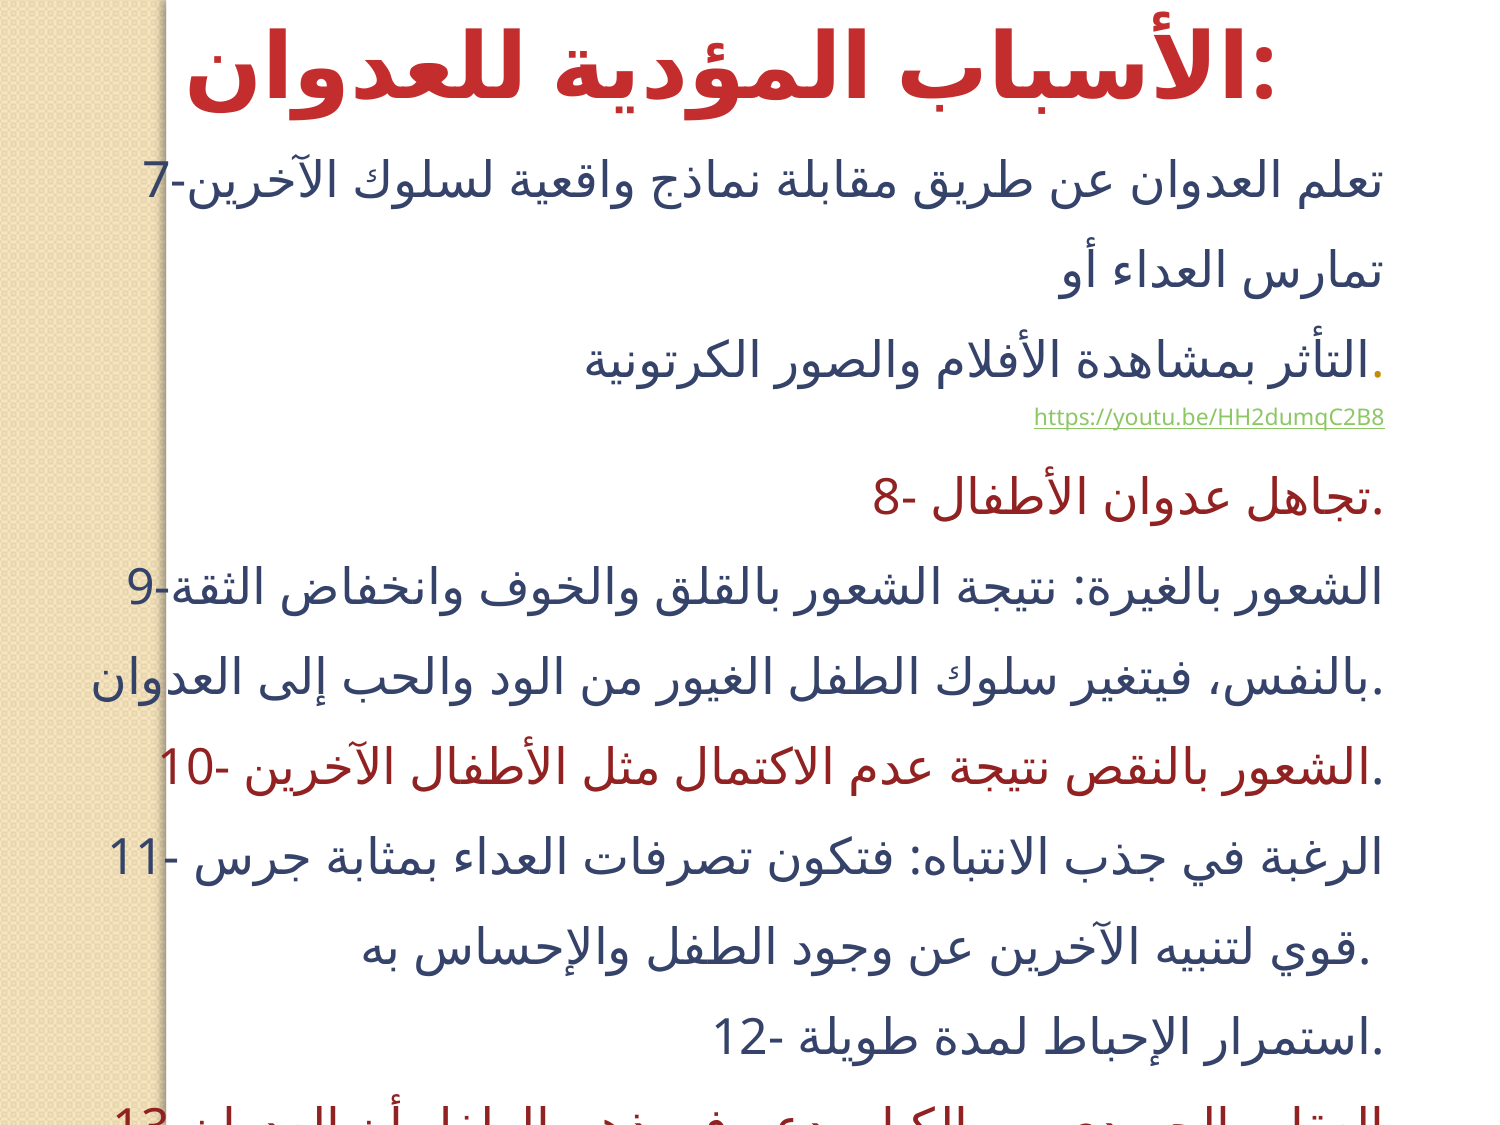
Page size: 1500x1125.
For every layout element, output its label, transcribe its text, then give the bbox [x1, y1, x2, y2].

text_box الأسباب المؤدية للعدوان: 7-تعلم العدوان عن طريق مقابلة نماذج واقعية لسلوك الآخرين تمارس العداء أو التأثر بمشاهدة الأفلام والصور الكرتونية. https://youtu.be/HH2dumqC2B8 8- تجاهل عدوان الأطفال. 9-الشعور بالغيرة: نتيجة الشعور بالقلق والخوف وانخفاض الثقة بالنفس، فيتغير سلوك الطفل الغيور من الود والحب إلى العدوان. 10- الشعور بالنقص نتيجة عدم الاكتمال مثل الأطفال الآخرين. 11- الرغبة في جذب الانتباه: فتكون تصرفات العداء بمثابة جرس قوي لتنبيه الآخرين عن وجود الطفل والإحساس به. 12- استمرار الإحباط لمدة طويلة. 13-العقاب الجسدي من الكبار يدعم في ذهن الطفل أن العدوان والقسوة أمر مسموح به. [62, 0, 1400, 1125]
